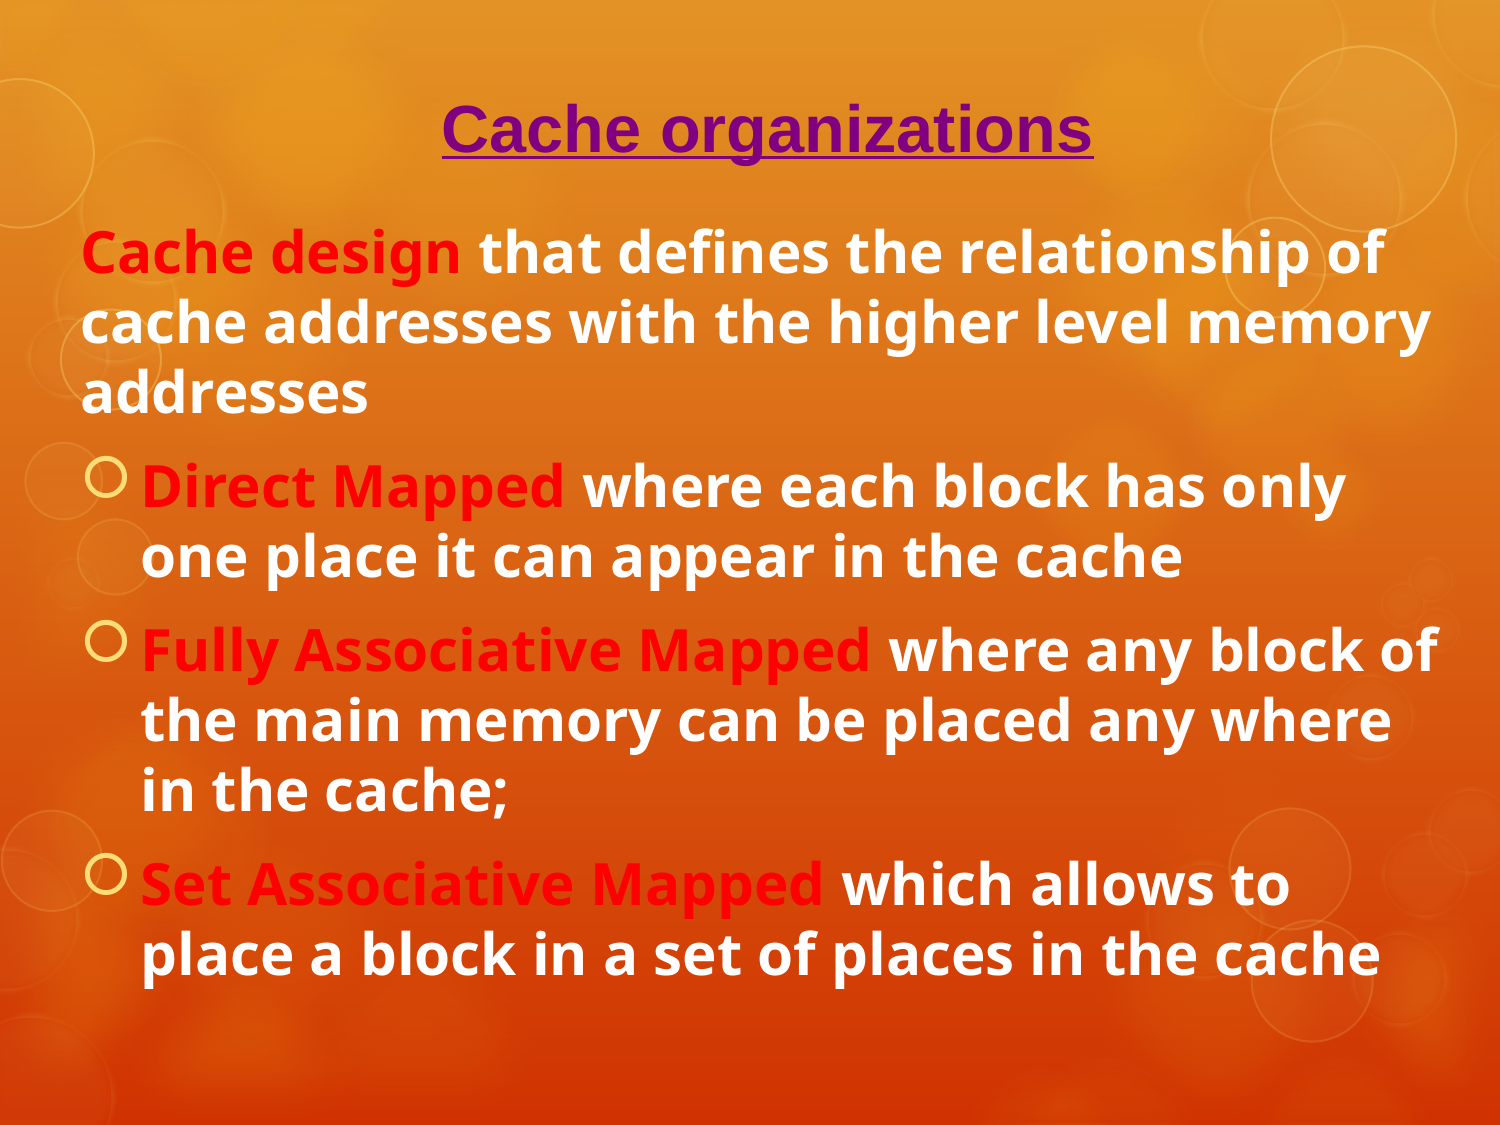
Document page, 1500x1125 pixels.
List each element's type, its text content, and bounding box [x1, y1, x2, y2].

list Cache design that defines the relationship of cache addresses with the higher level memory addresses Direct Mapped where each block has only one place it can appear in the cache Fully Associative Mapped where any block of the main memory can be placed any where in the cache; Set Associative Mapped which allows to place a block in a set of places in the cache [64, 208, 1471, 1024]
text_box Cache organizations [17, 78, 1500, 173]
